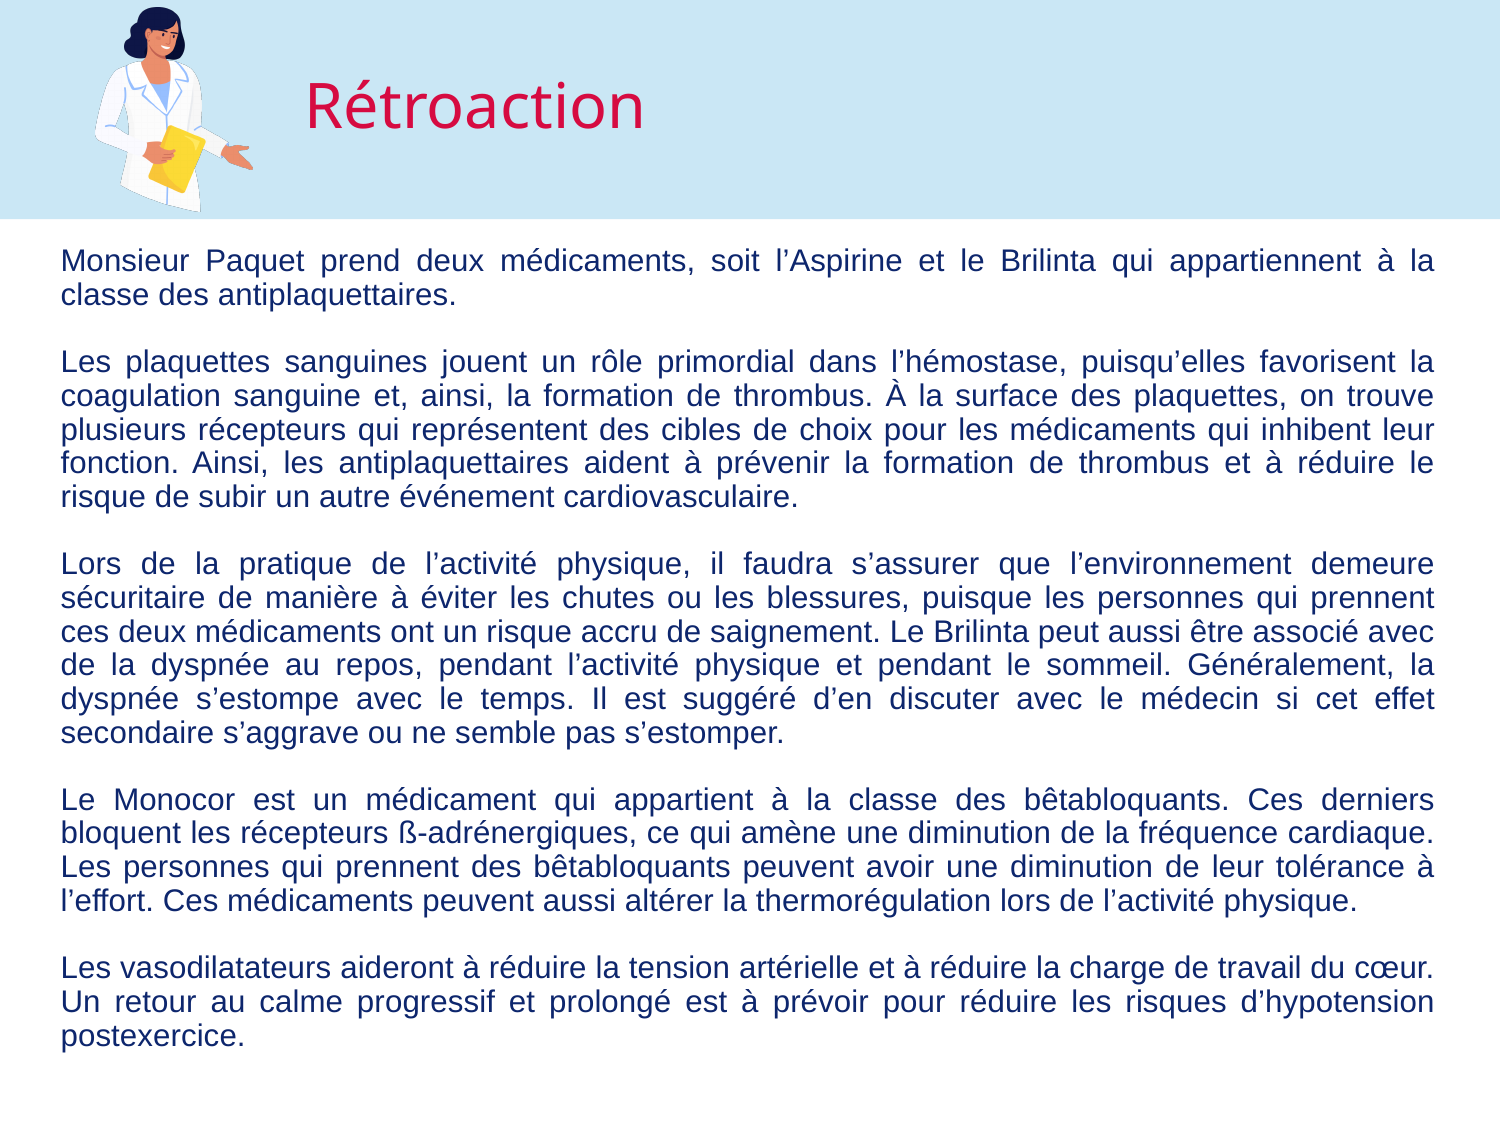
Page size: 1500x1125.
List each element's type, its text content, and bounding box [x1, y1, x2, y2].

title Rétroaction [289, 59, 1397, 160]
list Monsieur Paquet prend deux médicaments, soit l’Aspirine et le Brilinta qui appartiennent à la classe des antiplaquettaires. Les plaquettes sanguines jouent un rôle primordial dans l’hémostase, puisqu’elles favorisent la coagulation sanguine et, ainsi, la formation de thrombus. À la surface des plaquettes, on trouve plusieurs récepteurs qui représentent des cibles de choix pour les médicaments qui inhibent leur fonction. Ainsi, les antiplaquettaires aident à prévenir la formation de thrombus et à réduire le risque de subir un autre événement cardiovasculaire. Lors de la pratique de l’activité physique, il faudra s’assurer que l’environnement demeure sécuritaire de manière à éviter les chutes ou les blessures, puisque les personnes qui prennent ces deux médicaments ont un risque accru de saignement. Le Brilinta peut aussi être associé avec de la dyspnée au repos, pendant l’activité physique et pendant le sommeil. Généralement, la dyspnée s’estompe avec le temps. Il est suggéré d’en discuter avec le médecin si cet effet secondaire s’aggrave ou ne semble pas s’estomper. Le Monocor est un médicament qui appartient à la classe des bêtabloquants. Ces derniers bloquent les récepteurs ß-adrénergiques, ce qui amène une diminution de la fréquence cardiaque. Les personnes qui prennent des bêtabloquants peuvent avoir une diminution de leur tolérance à l’effort. Ces médicaments peuvent aussi altérer la thermorégulation lors de l’activité physique. Les vasodilatateurs aideront à réduire la tension artérielle et à réduire la charge de travail du cœur. Un retour au calme progressif et prolongé est à prévoir pour réduire les risques d’hypotension postexercice. [45, 229, 1453, 1100]
picture [95, 7, 253, 212]
